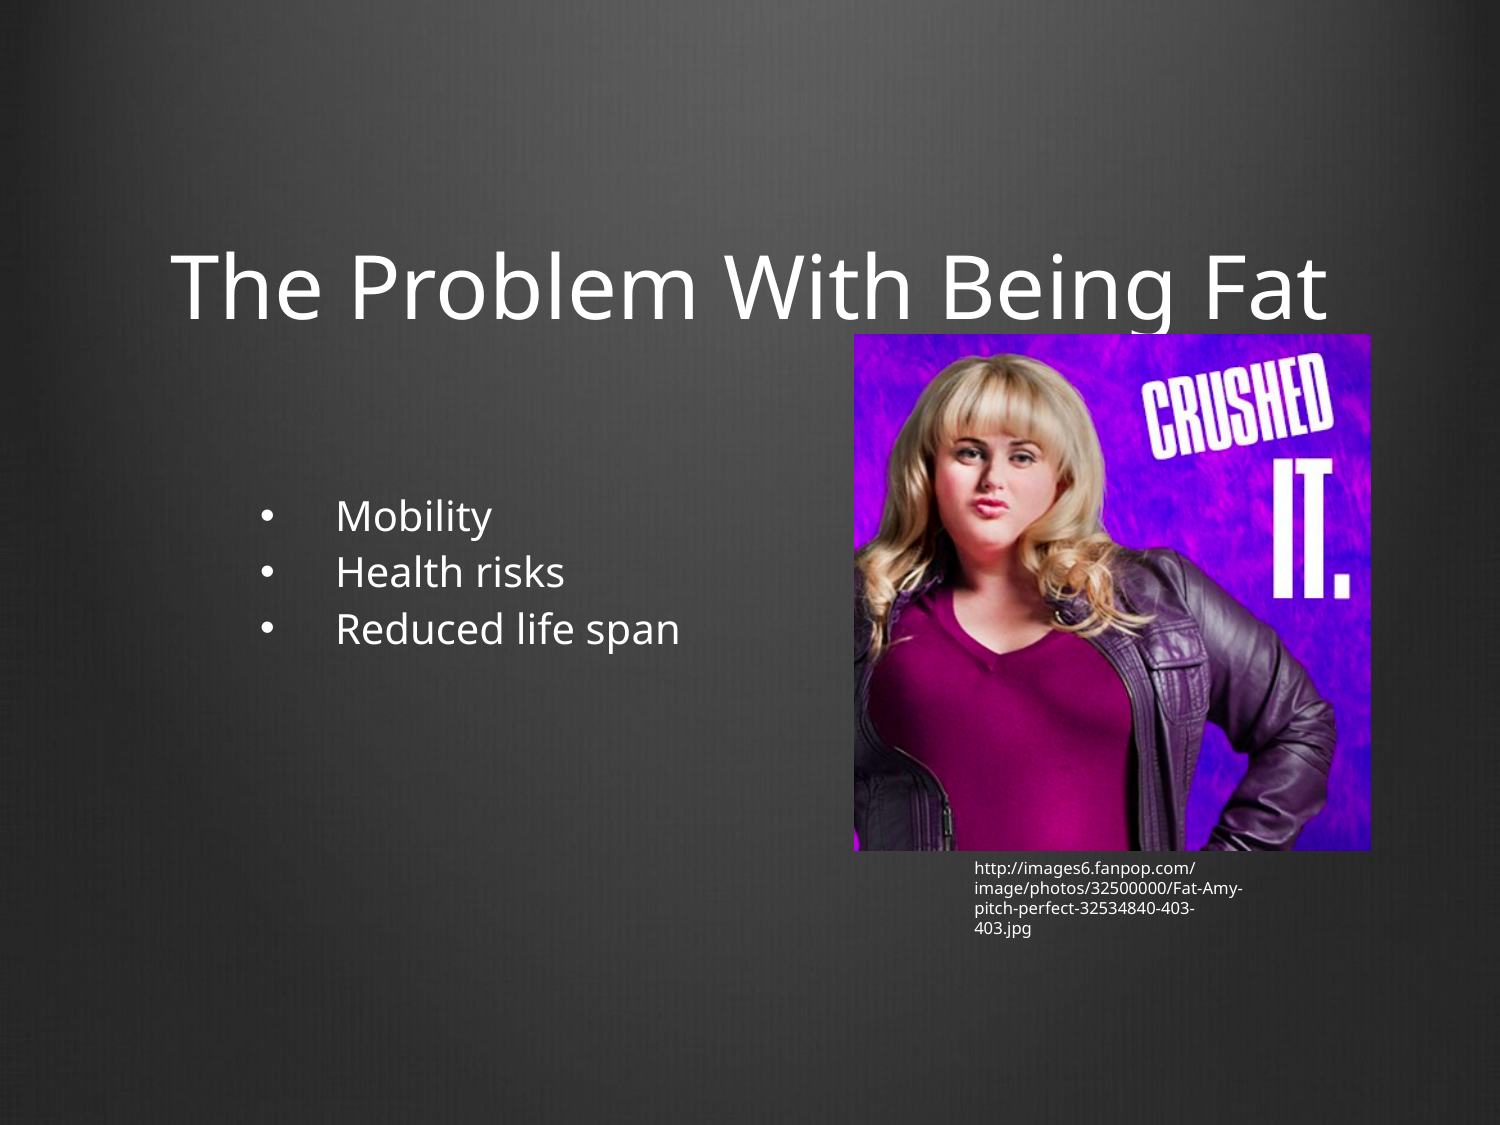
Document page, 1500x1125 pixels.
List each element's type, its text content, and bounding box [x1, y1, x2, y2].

title The Problem With Being Fat [112, 112, 1388, 354]
subtitle Mobility Health risks Reduced life span [244, 482, 850, 770]
picture [854, 334, 1371, 851]
text_box http://images6.fanpop.com/image/photos/32500000/Fat-Amy-pitch-perfect-32534840-403-403.jpg [959, 885, 1265, 946]
